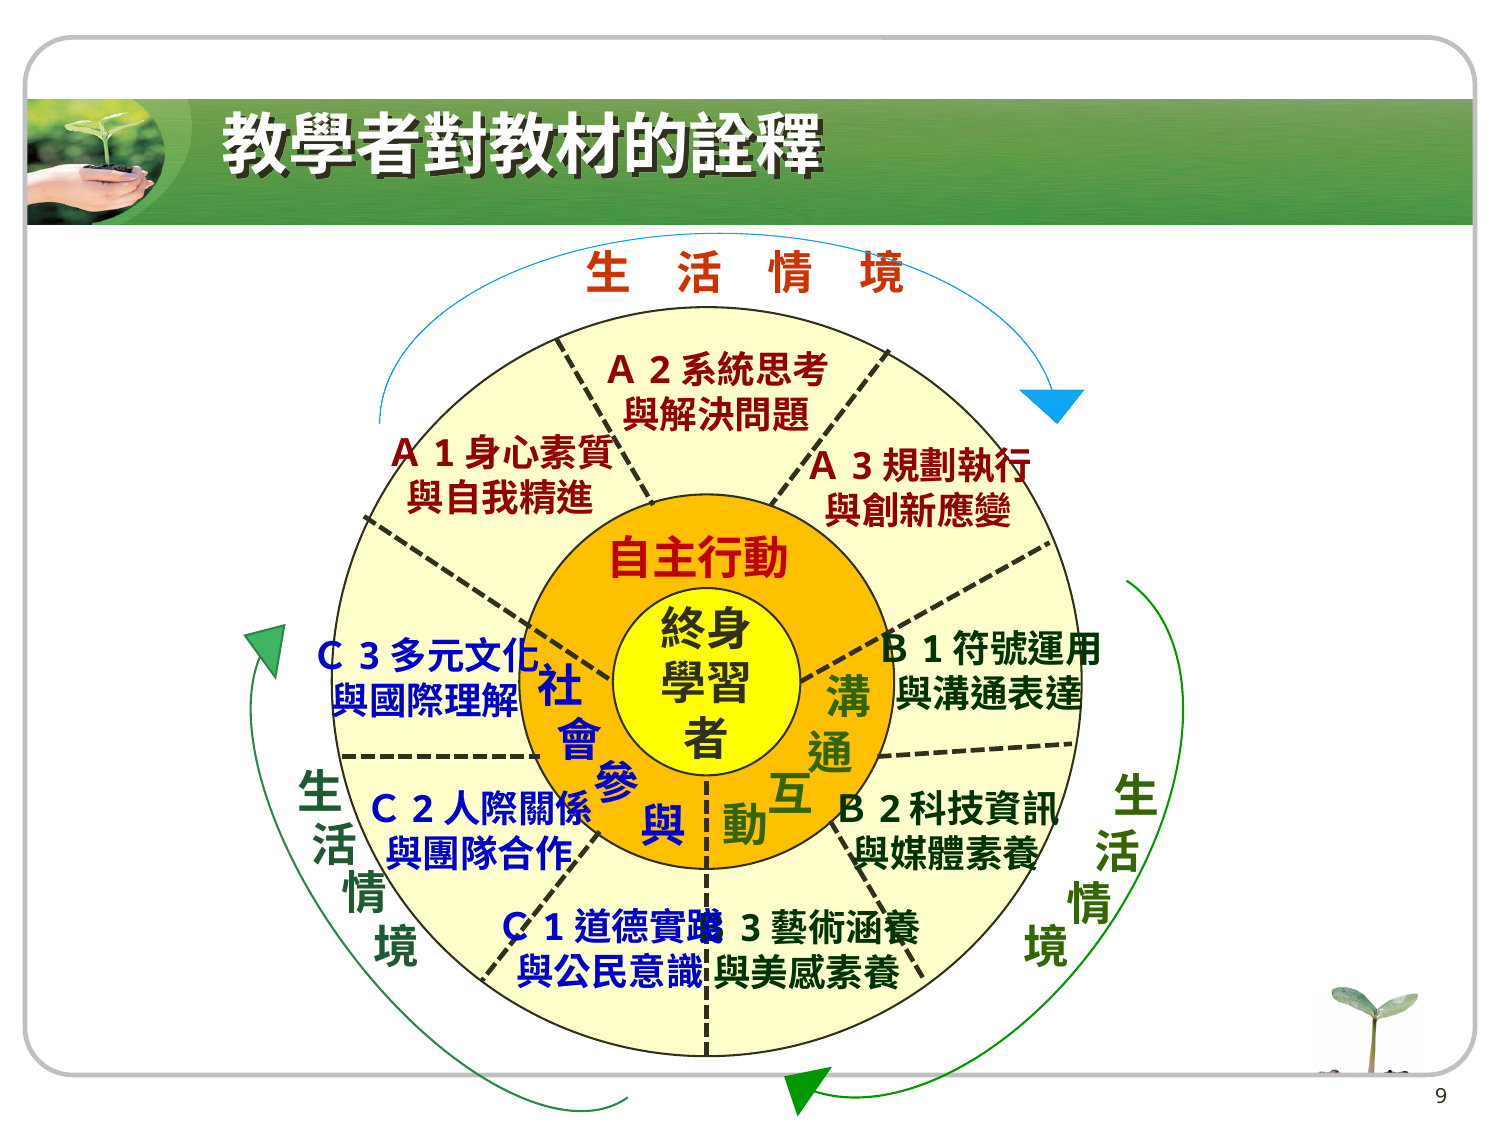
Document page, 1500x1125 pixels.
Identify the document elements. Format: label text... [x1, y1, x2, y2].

slide_number 9 [1171, 1074, 1463, 1116]
picture [28, 99, 1472, 225]
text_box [277, 233, 1171, 1125]
picture [1312, 987, 1425, 1042]
text_box [1171, 1042, 1425, 1103]
text_box 教學者對教材的詮釋 [206, 98, 1407, 186]
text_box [306, 307, 1109, 1057]
